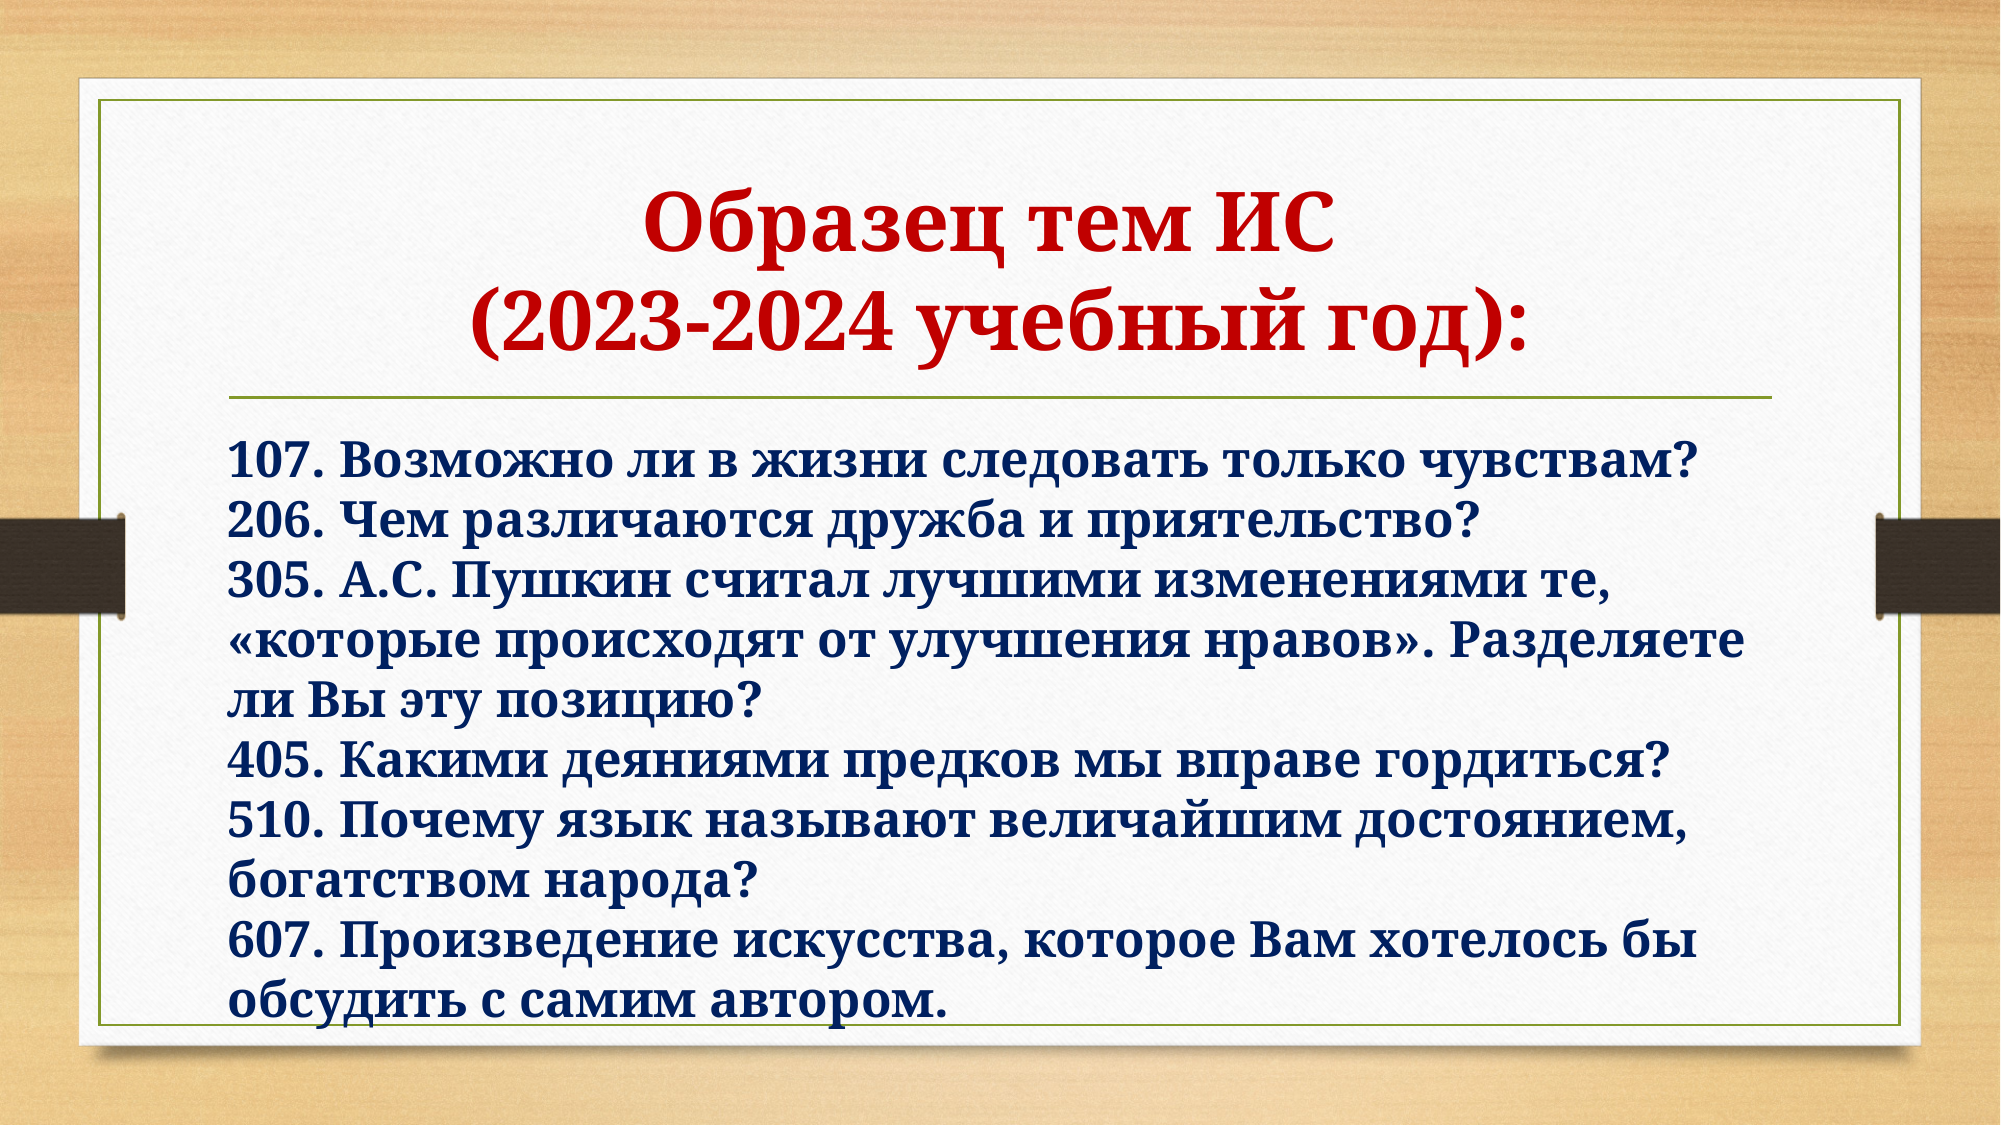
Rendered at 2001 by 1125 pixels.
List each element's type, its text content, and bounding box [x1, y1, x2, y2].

list 107. Возможно ли в жизни следовать только чувствам? 206. Чем различаются дружба и приятельство? 305. А.С. Пушкин считал лучшими изменениями те, «которые происходят от улучшения нравов». Разделяете ли Вы эту позицию? 405. Какими деяниями предков мы вправе гордиться? 510. Почему язык называют величайшим достоянием, богатством народа? 607. Произведение искусства, которое Вам хотелось бы обсудить с самим автором. [212, 419, 1788, 964]
title Образец тем ИС (2023-2024 учебный год): [212, 161, 1788, 375]
picture [0, 0, 2001, 1125]
